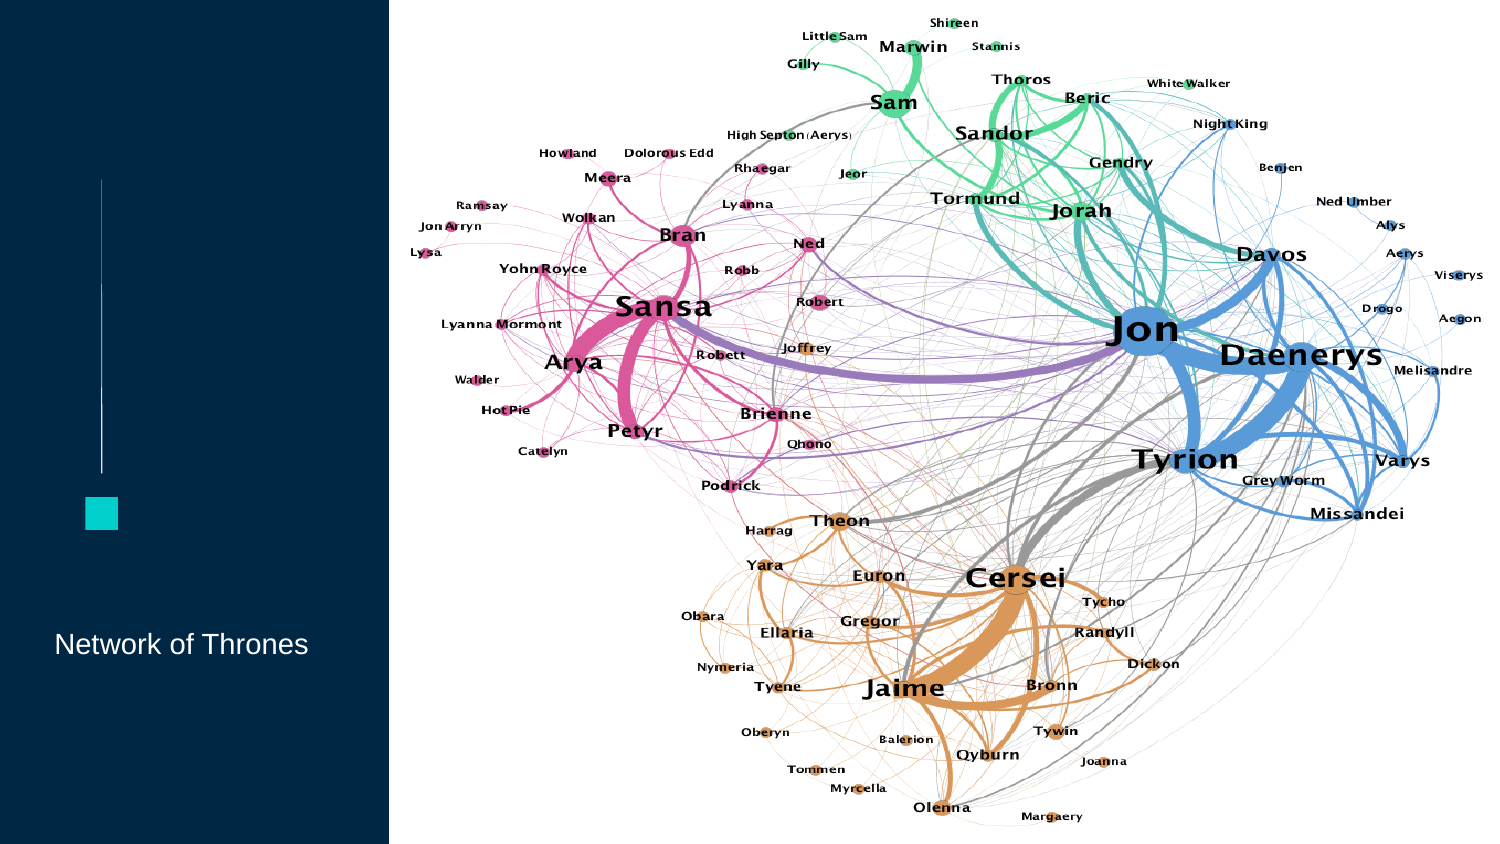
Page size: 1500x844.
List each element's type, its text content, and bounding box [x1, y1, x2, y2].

picture [389, 0, 1500, 844]
text_box Network of Thrones [39, 617, 337, 668]
